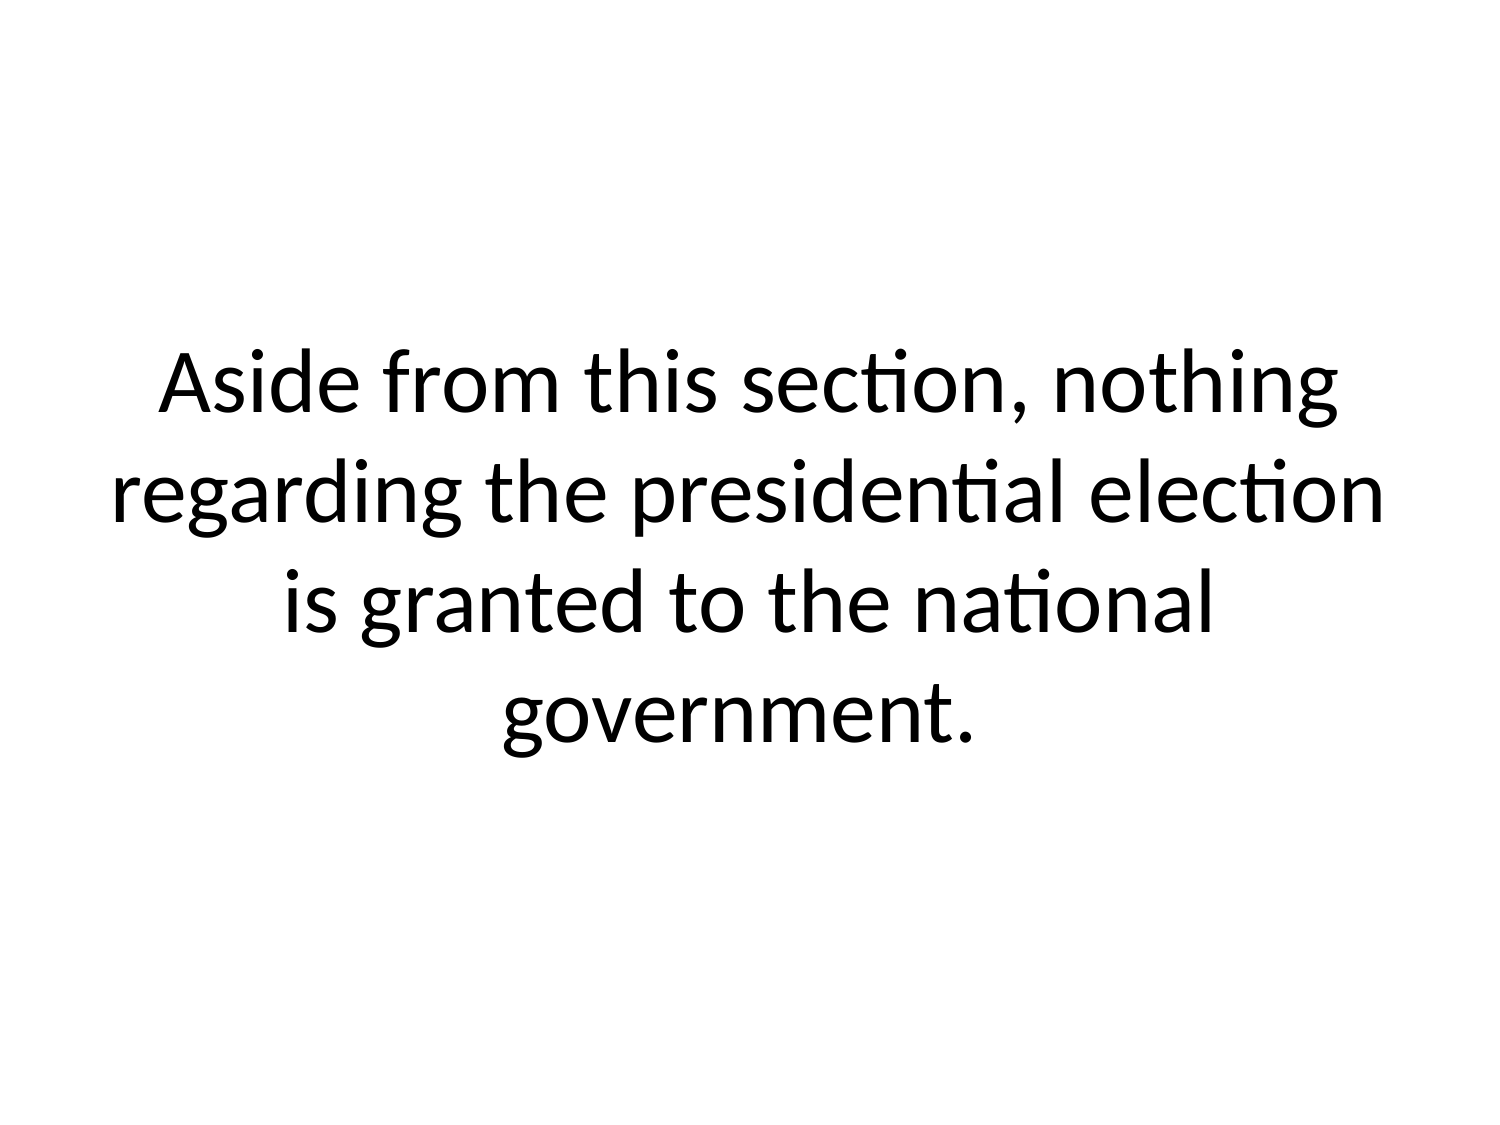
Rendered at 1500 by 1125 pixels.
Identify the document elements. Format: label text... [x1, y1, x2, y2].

title Aside from this section, nothing regarding the presidential election is granted to the national government. [74, 44, 1426, 1038]
